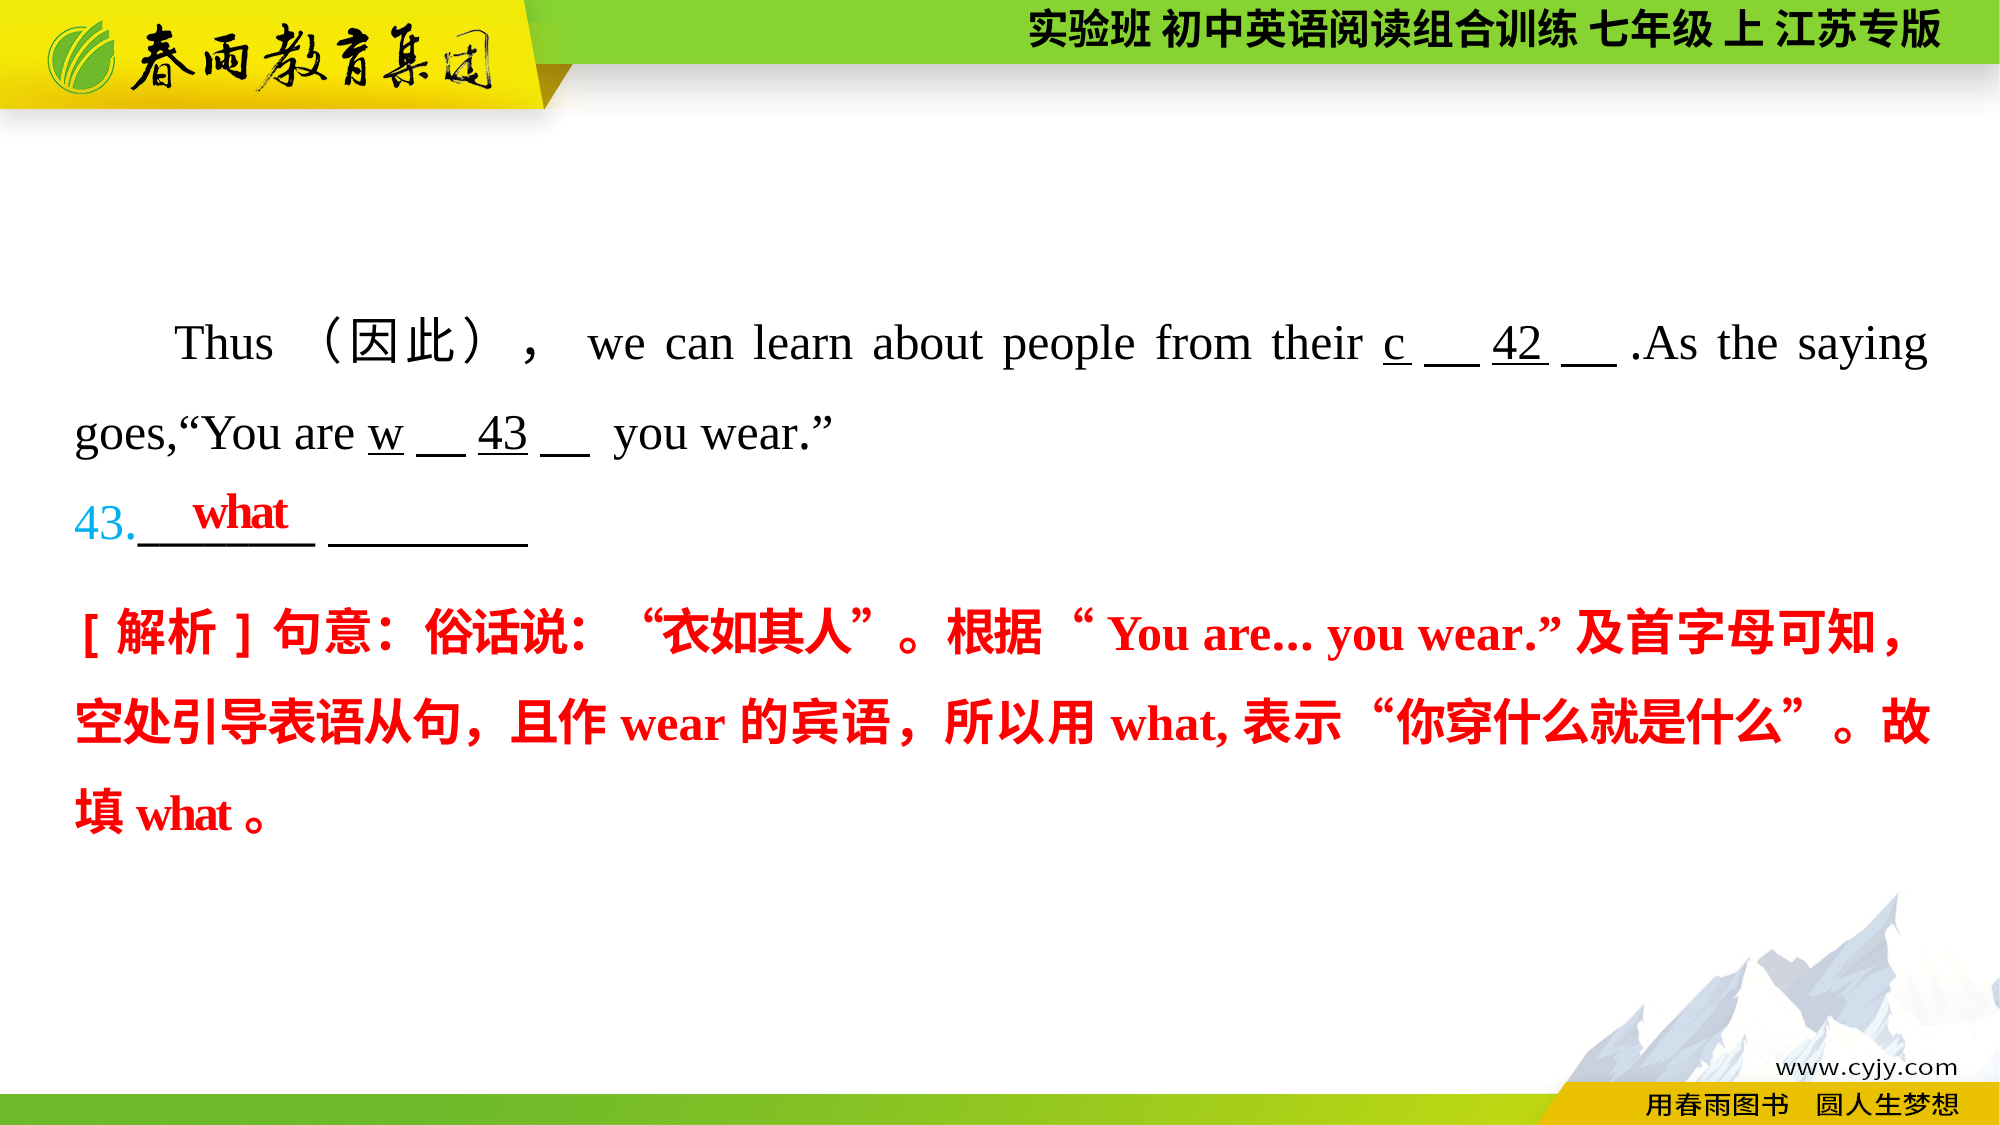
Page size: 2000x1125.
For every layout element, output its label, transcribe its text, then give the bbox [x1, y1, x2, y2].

list Thus（因此），we can learn about people from their c 42 .As the saying goes,“You are w 43 you wear.” 43.________ [59, 272, 1944, 561]
text_box what [177, 471, 304, 546]
picture [0, 0, 2000, 1125]
text_box [解析]句意：俗话说：“衣如其人”。根据“You are... you wear.”及首字母可知，空处引导表语从句，且作wear的宾语，所以用what,表示“你穿什么就是什么”。故填what。 [59, 562, 1944, 848]
